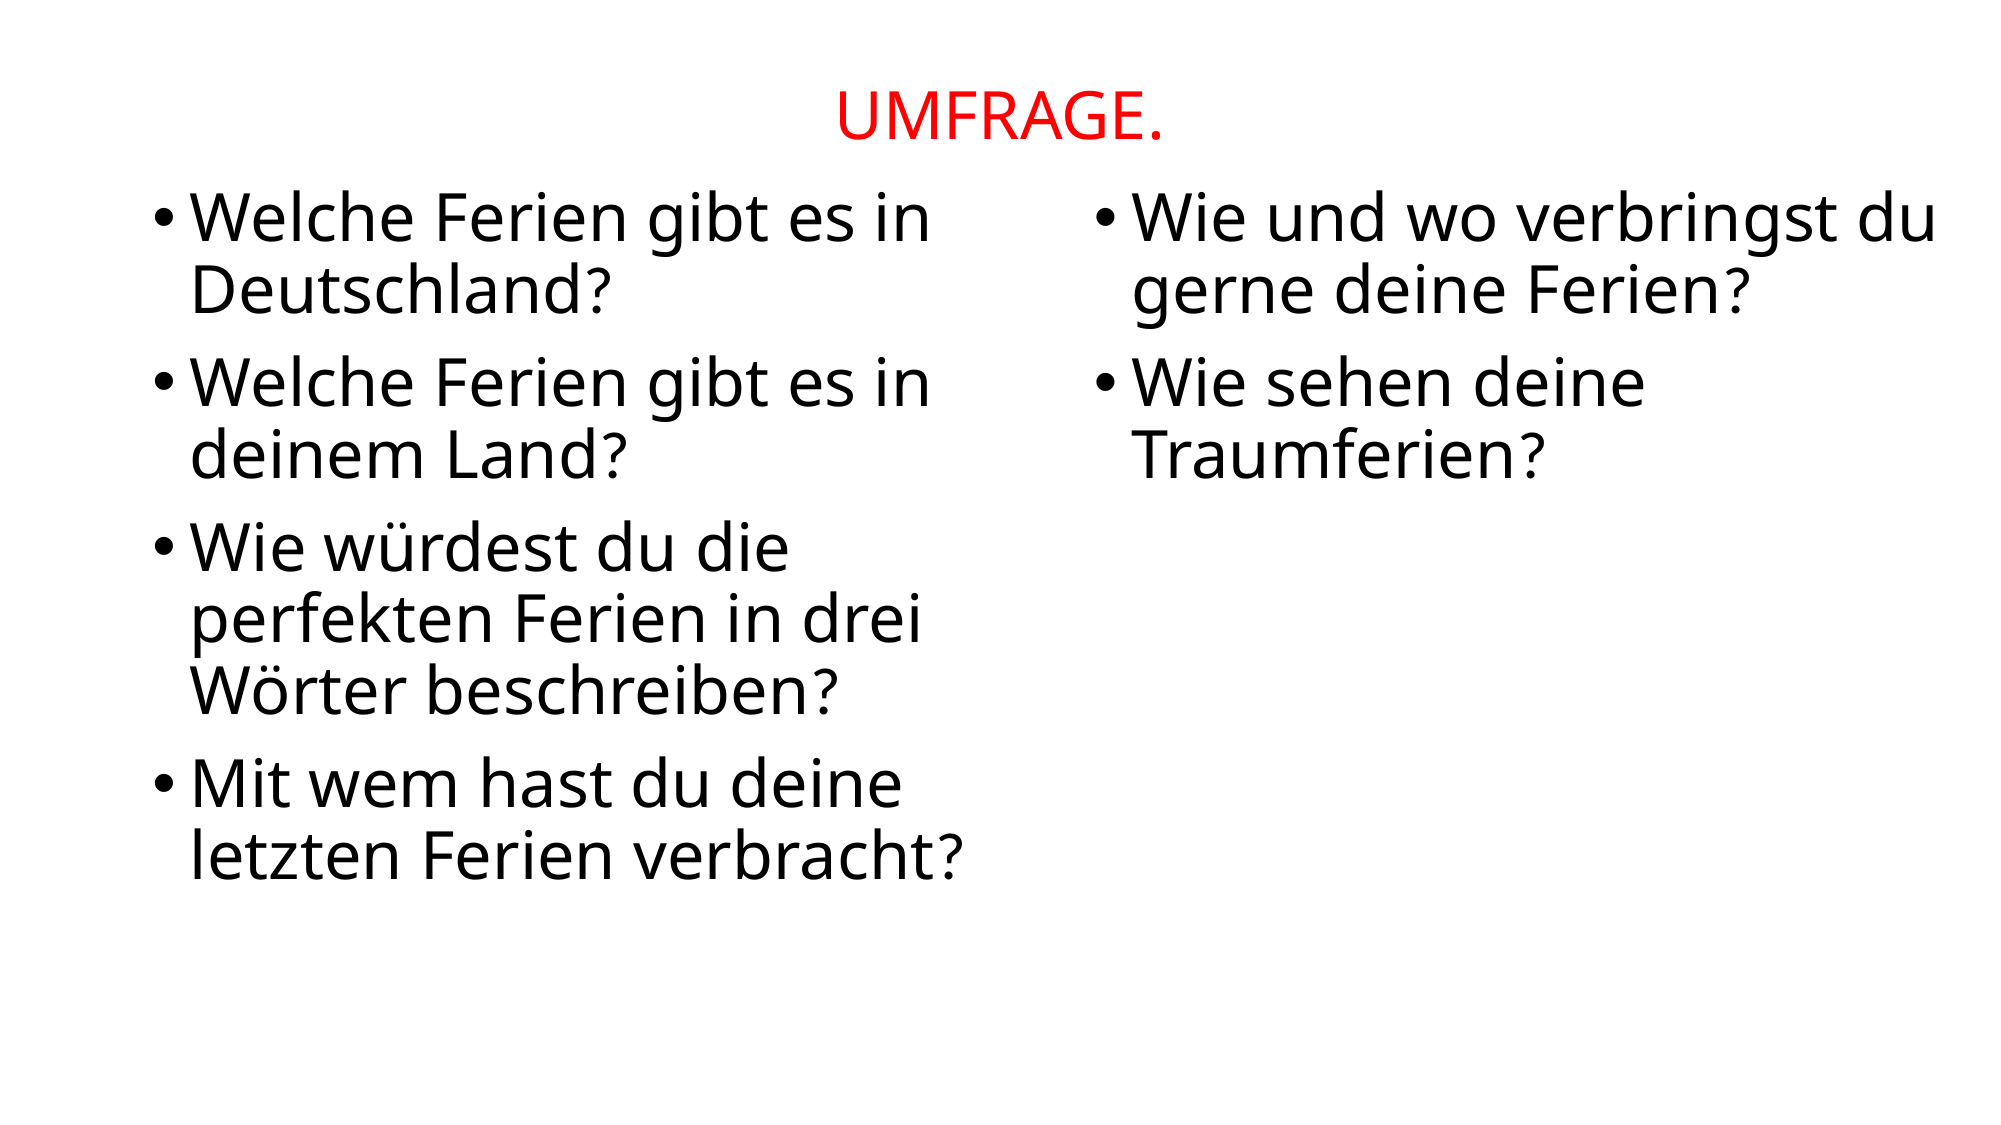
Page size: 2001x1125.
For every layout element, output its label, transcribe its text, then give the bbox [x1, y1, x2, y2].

list Welche Ferien gibt es in Deutschland? Welche Ferien gibt es in deinem Land? Wie würdest du die perfekten Ferien in drei Wörter beschreiben? Mit wem hast du deine letzten Ferien verbracht? [137, 176, 988, 1014]
list Wie und wo verbringst du gerne deine Ferien? Wie sehen deine Traumferien? [1079, 176, 2000, 992]
title UMFRAGE. [137, 59, 1863, 177]
